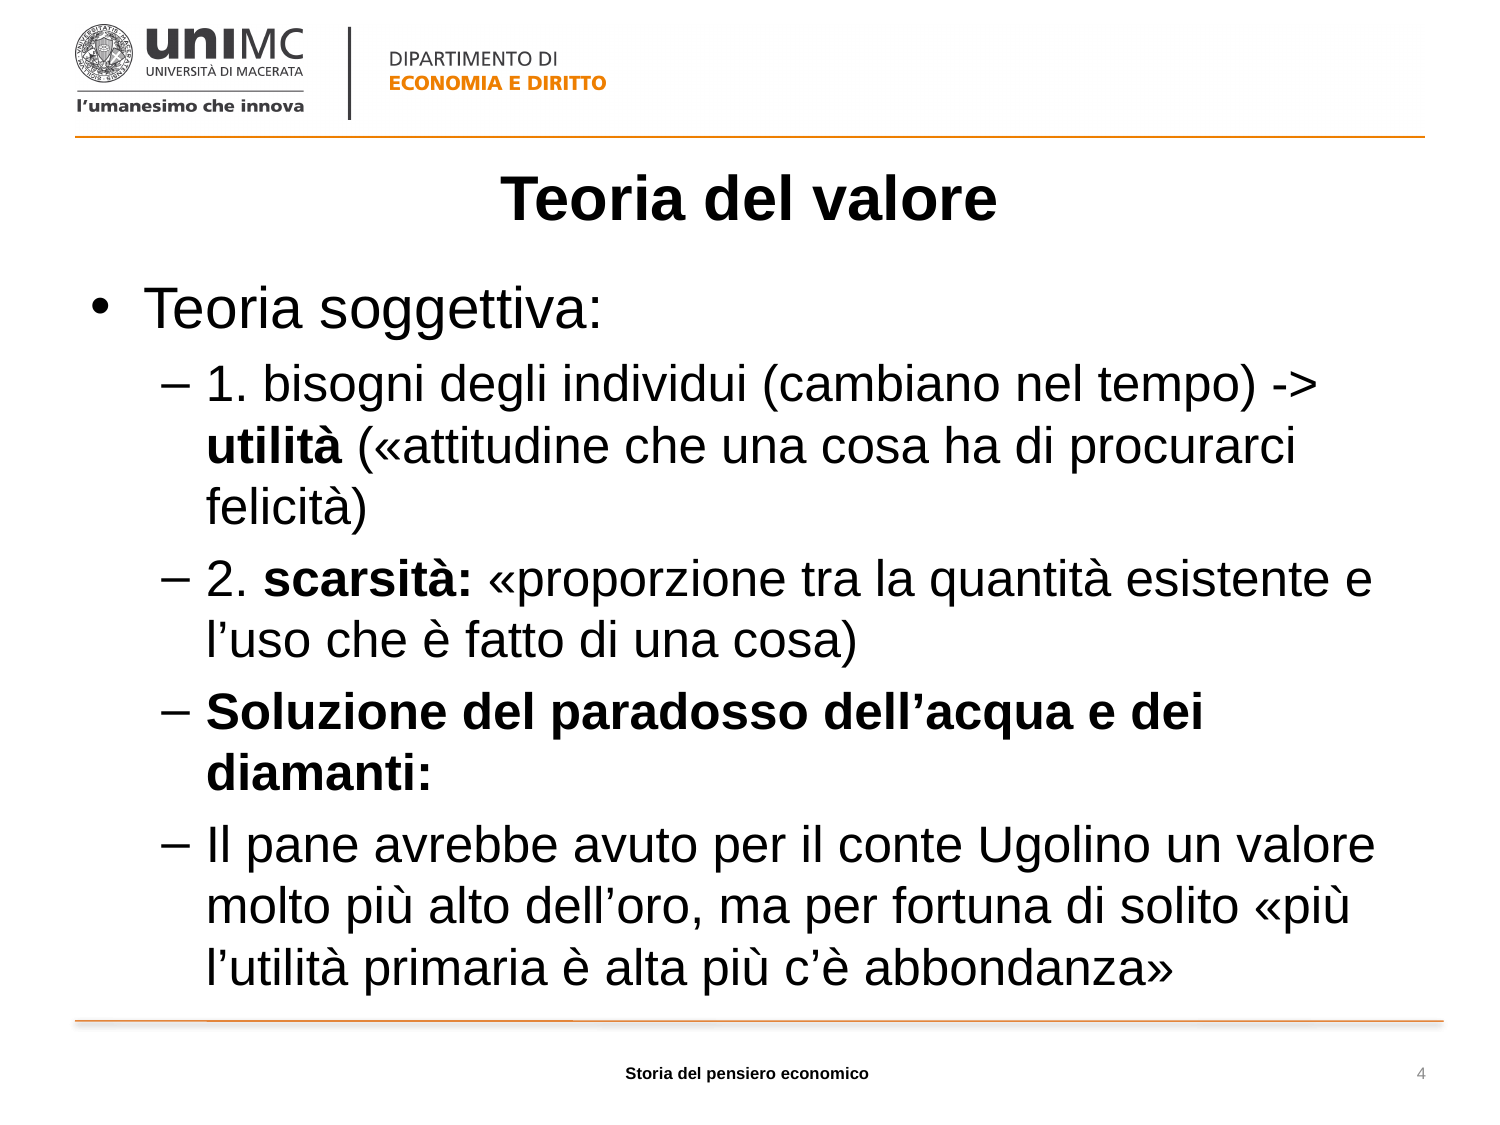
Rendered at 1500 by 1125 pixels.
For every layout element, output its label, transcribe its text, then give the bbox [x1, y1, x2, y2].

footer Storia del pensiero economico [512, 1042, 988, 1103]
slide_number 4 [1091, 1042, 1442, 1103]
picture [75, 24, 1425, 138]
title Teoria del valore [75, 149, 1425, 241]
list Teoria soggettiva: 1. bisogni degli individui (cambiano nel tempo) -> utilità («attitudine che una cosa ha di procurarci felicità) 2. scarsità: «proporzione tra la quantità esistente e l’uso che è fatto di una cosa) Soluzione del paradosso dell’acqua e dei diamanti: Il pane avrebbe avuto per il conte Ugolino un valore molto più alto dell’oro, ma per fortuna di solito «più l’utilità primaria è alta più c’è abbondanza» [75, 262, 1425, 1005]
